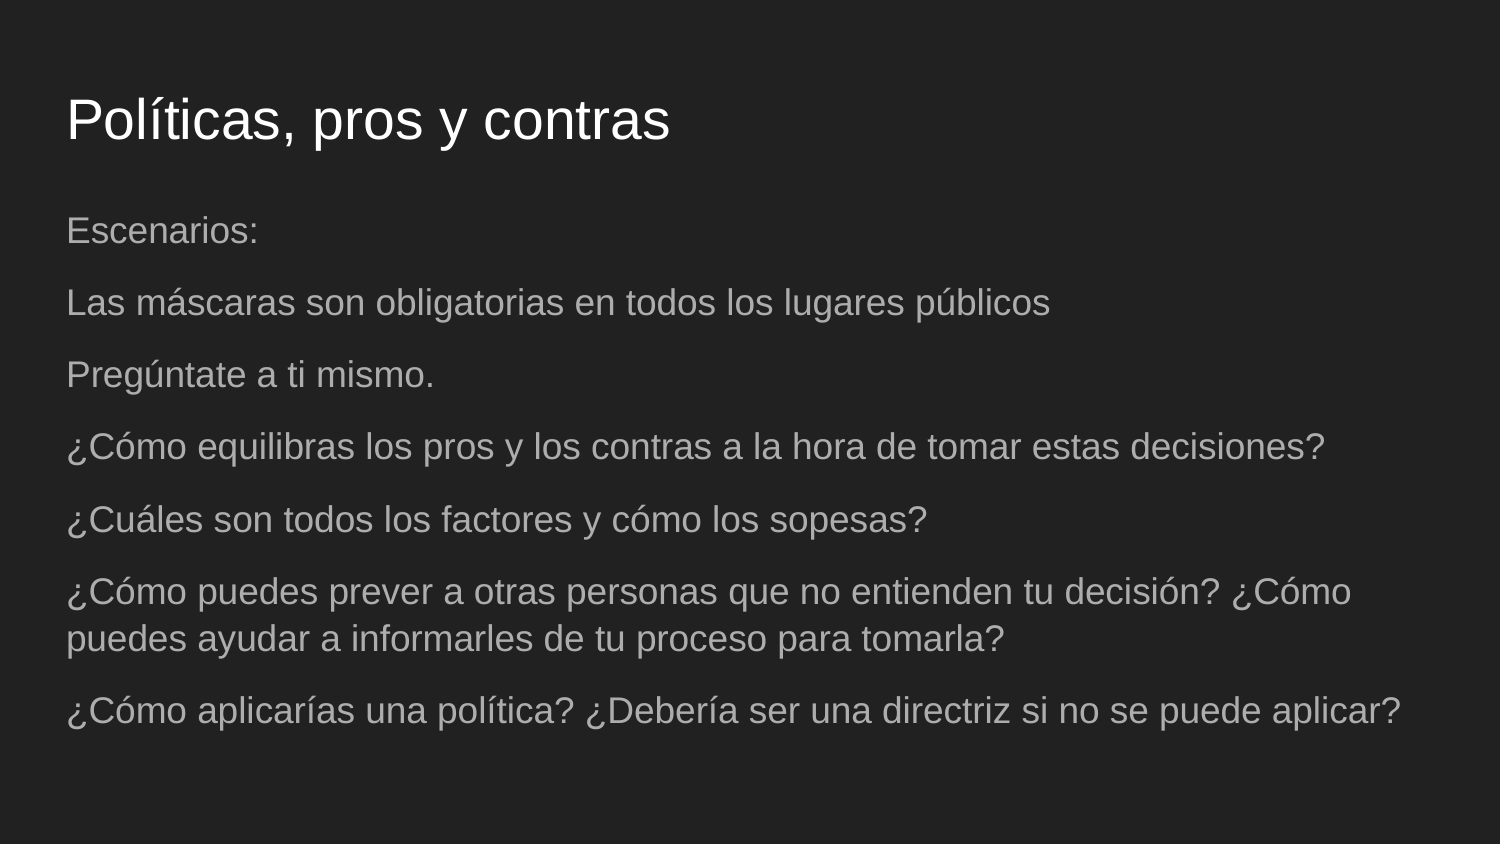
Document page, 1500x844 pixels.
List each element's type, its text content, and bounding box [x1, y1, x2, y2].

list Escenarios: Las máscaras son obligatorias en todos los lugares públicos Pregúntate a ti mismo. ¿Cómo equilibras los pros y los contras a la hora de tomar estas decisiones? ¿Cuáles son todos los factores y cómo los sopesas? ¿Cómo puedes prever a otras personas que no entienden tu decisión? ¿Cómo puedes ayudar a informarles de tu proceso para tomarla? ¿Cómo aplicarías una política? ¿Debería ser una directriz si no se puede aplicar? [51, 189, 1449, 750]
title Políticas, pros y contras [51, 72, 1449, 167]
